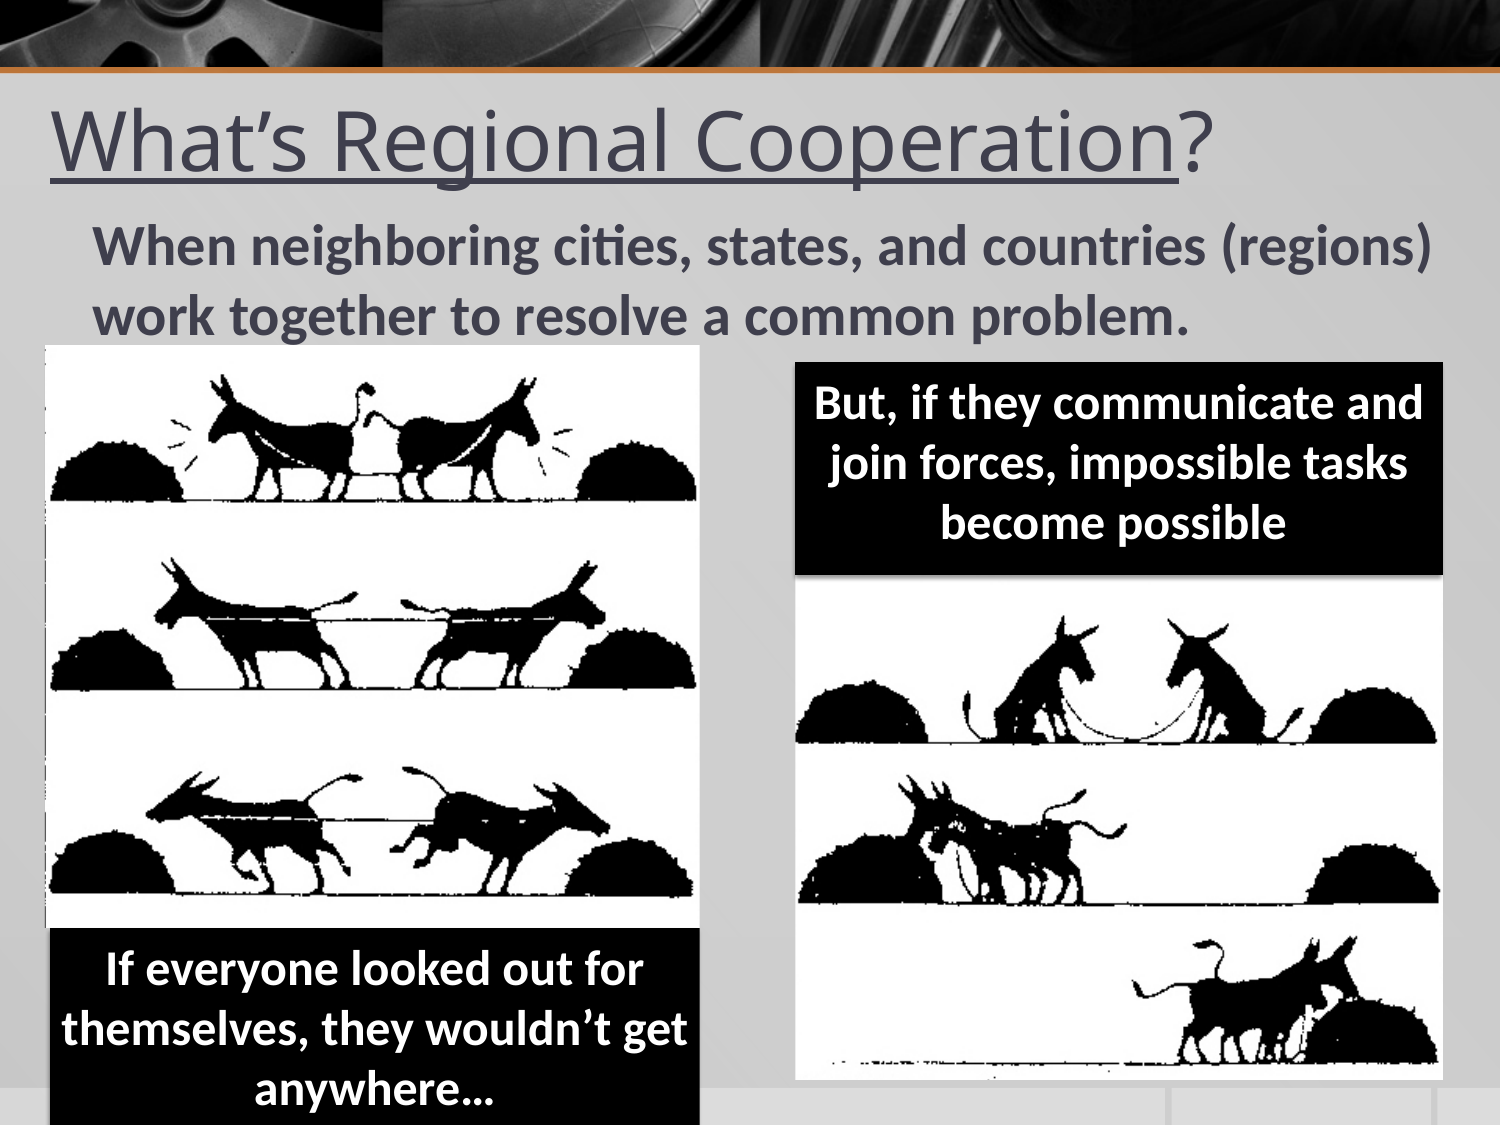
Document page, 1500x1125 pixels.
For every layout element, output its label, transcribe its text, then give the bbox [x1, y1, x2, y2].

picture [44, 345, 700, 928]
text_box But, if they communicate and join forces, impossible tasks become possible [795, 362, 1443, 574]
list When neighboring cities, states, and countries (regions) work together to resolve a common problem. [92, 199, 1443, 363]
title What’s Regional Cooperation? [50, 63, 1475, 214]
picture [0, 0, 1500, 67]
text_box If everyone looked out for themselves, they wouldn’t get anywhere… [50, 934, 700, 1125]
picture [794, 574, 1444, 1080]
